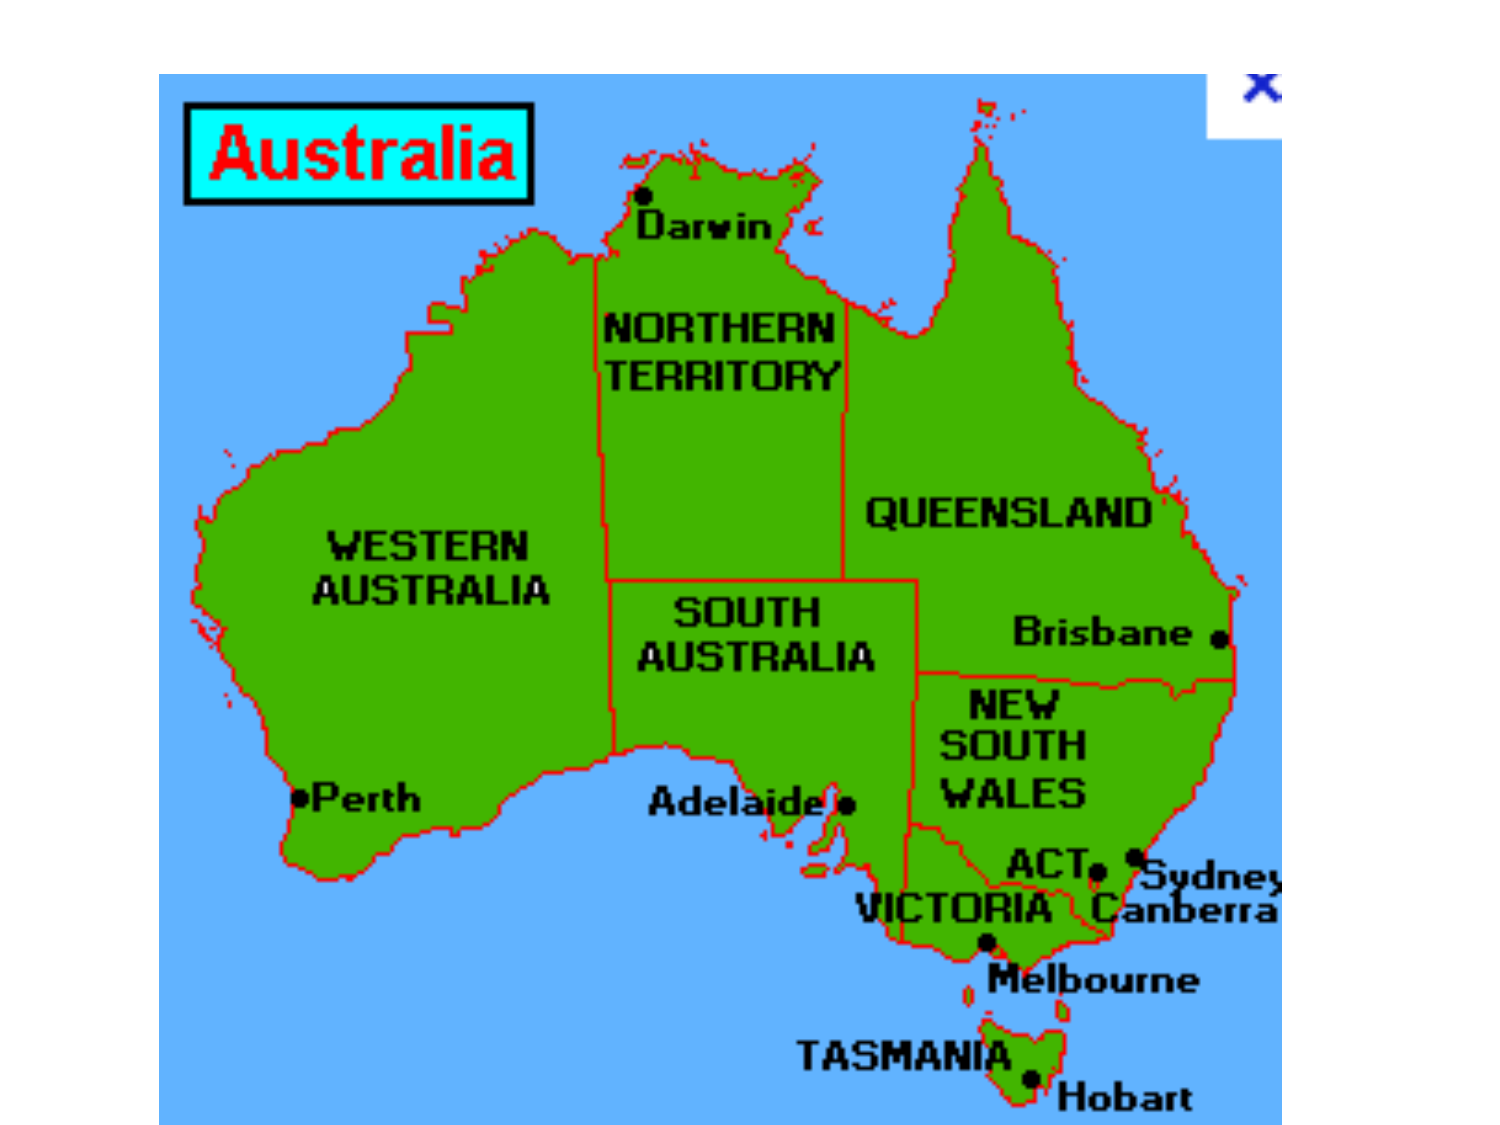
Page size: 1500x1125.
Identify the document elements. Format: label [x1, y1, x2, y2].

list [159, 73, 1282, 1125]
